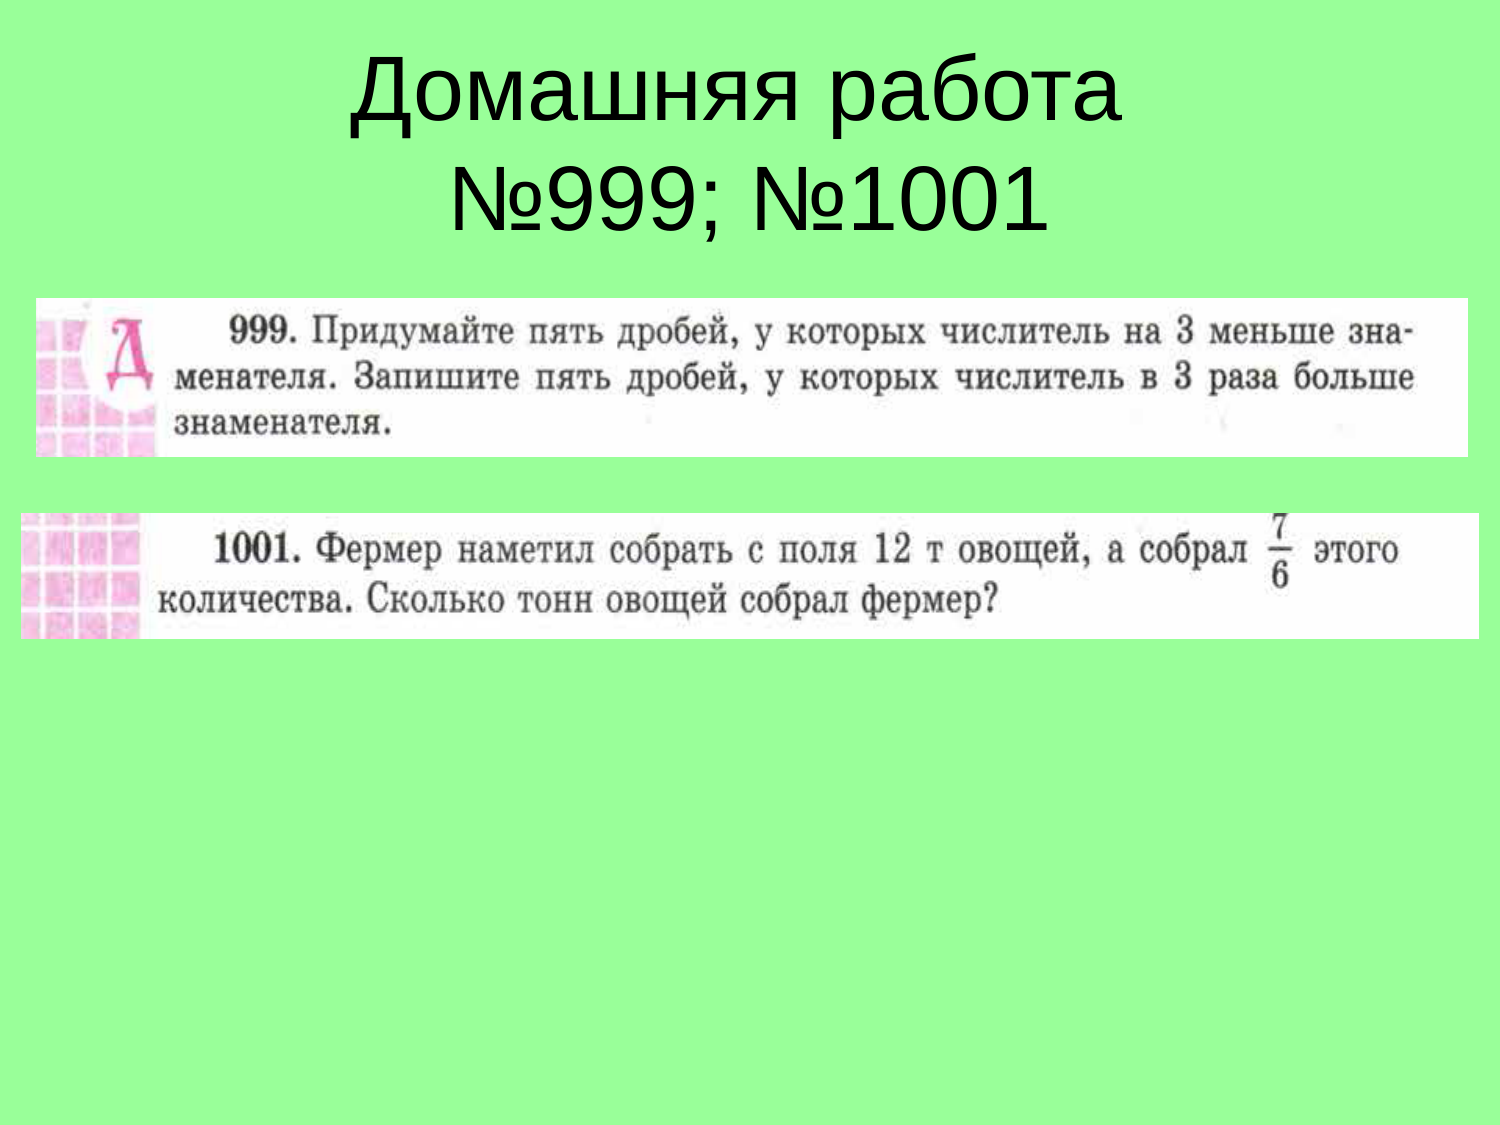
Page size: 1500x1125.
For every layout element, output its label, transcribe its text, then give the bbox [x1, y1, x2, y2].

picture [36, 298, 1468, 457]
title Домашняя работа №999; №1001 [75, 45, 1425, 233]
picture [21, 513, 1479, 639]
